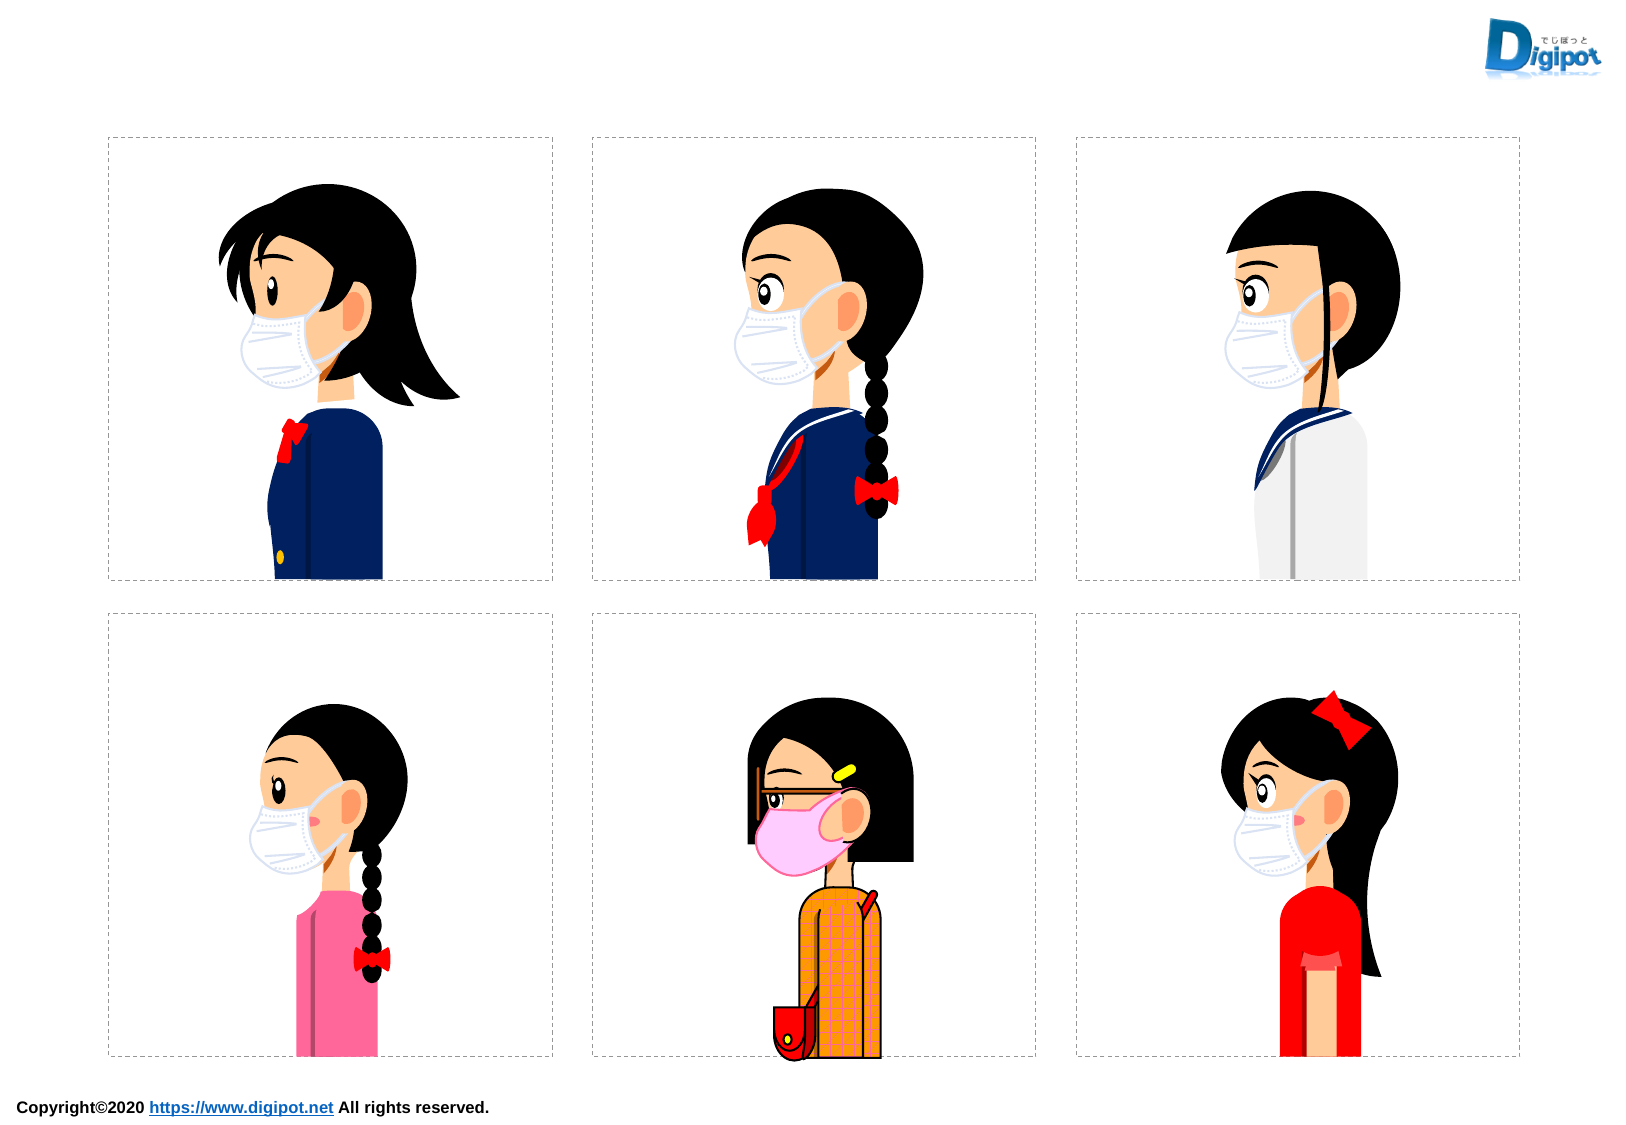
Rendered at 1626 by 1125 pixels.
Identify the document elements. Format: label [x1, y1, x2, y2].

text_box [734, 168, 915, 580]
text_box [1220, 691, 1399, 1057]
picture [1485, 18, 1602, 82]
text_box [200, 173, 461, 580]
text_box [250, 704, 408, 1057]
text_box [748, 698, 913, 1061]
text_box [1225, 191, 1402, 580]
